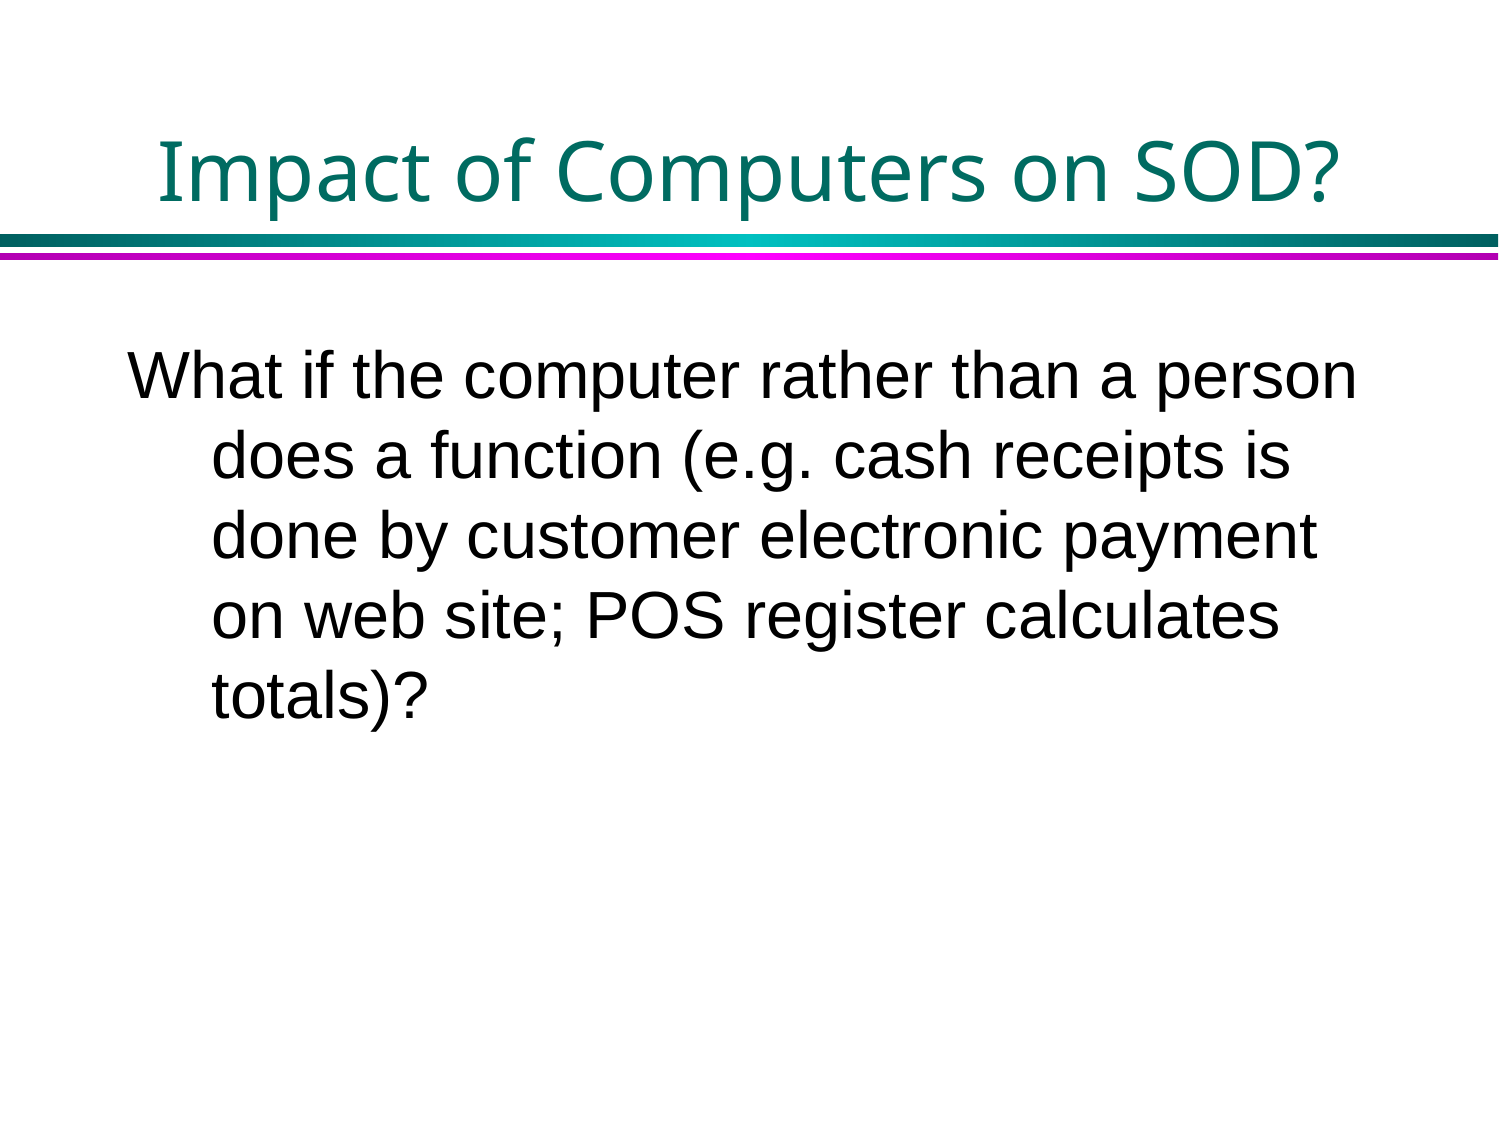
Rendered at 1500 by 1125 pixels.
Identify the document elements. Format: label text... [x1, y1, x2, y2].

list What if the computer rather than a person does a function (e.g. cash receipts is done by customer electronic payment on web site; POS register calculates totals)? [111, 324, 1388, 1001]
title Impact of Computers on SOD? [111, 36, 1388, 226]
